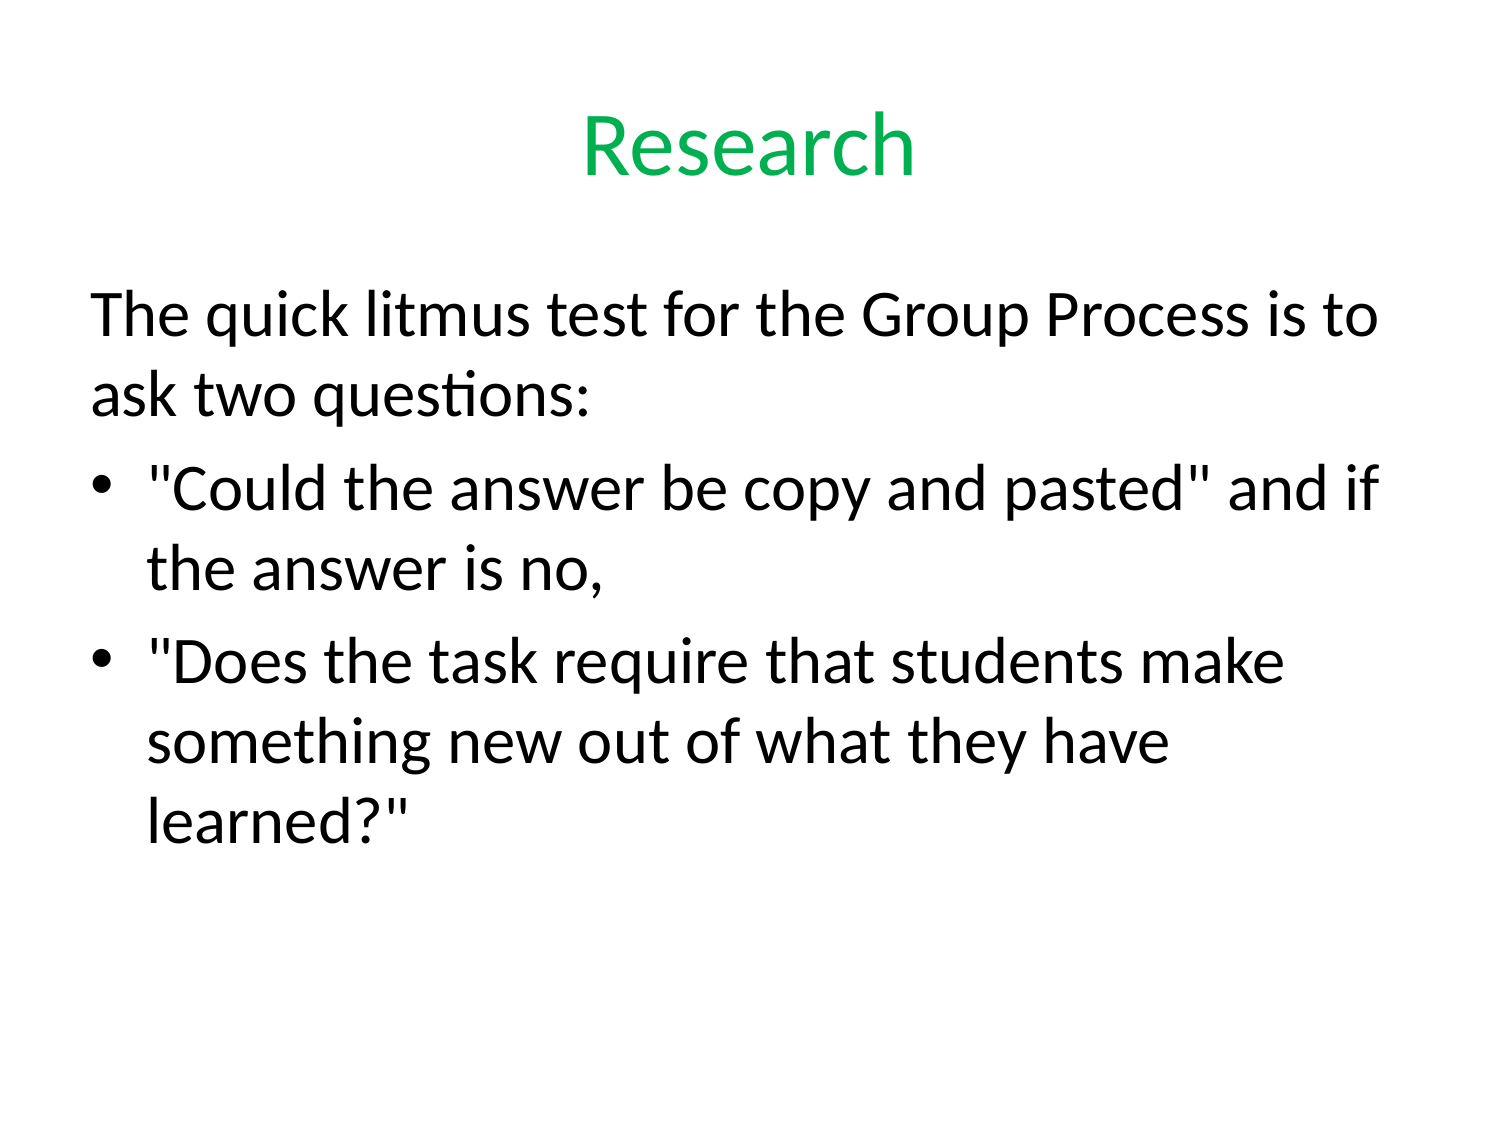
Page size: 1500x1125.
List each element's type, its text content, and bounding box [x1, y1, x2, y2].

list The quick litmus test for the Group Process is to ask two questions: "Could the answer be copy and pasted" and if the answer is no, "Does the task require that students make something new out of what they have learned?" [75, 262, 1425, 1000]
title Research [75, 45, 1425, 233]
